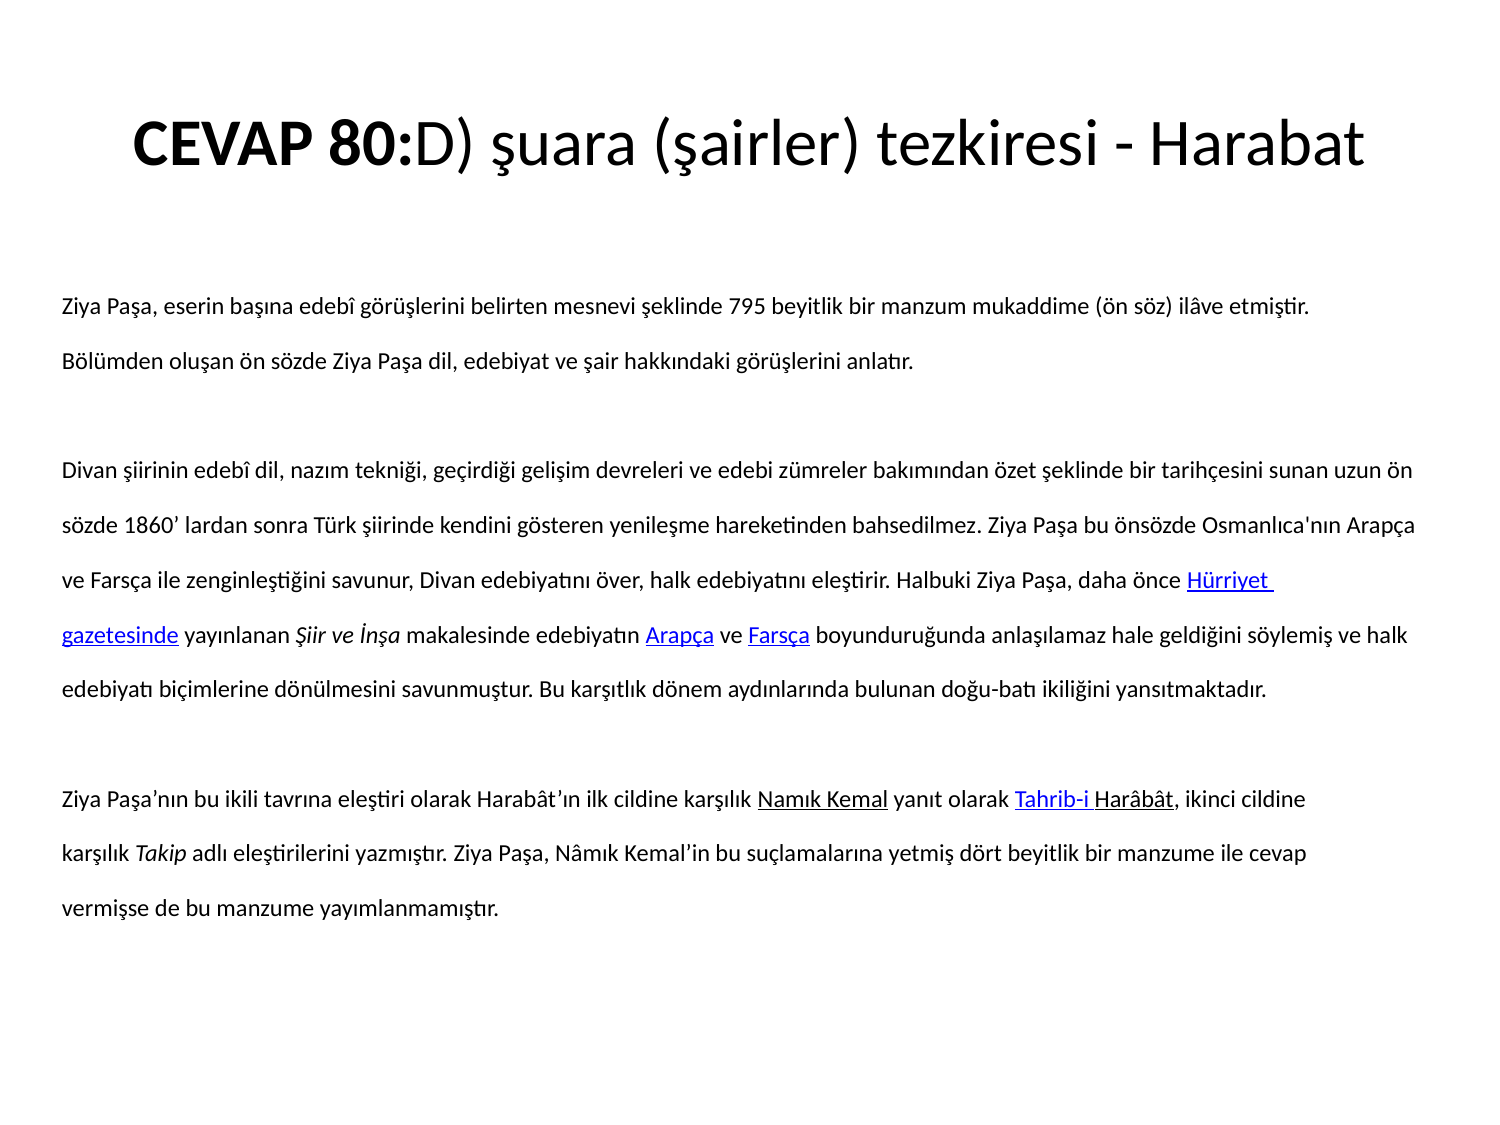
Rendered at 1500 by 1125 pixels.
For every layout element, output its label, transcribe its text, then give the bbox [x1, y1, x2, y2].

list Ziya Paşa, eserin başına edebî görüşlerini belirten mesnevi şeklinde 795 beyitlik bir manzum mukaddime (ön söz) ilâve etmiştir. Bölümden oluşan ön sözde Ziya Paşa dil, edebiyat ve şair hakkındaki görüşlerini anlatır. Divan şiirinin edebî dil, nazım tekniği, geçirdiği gelişim devreleri ve edebi zümreler bakımından özet şeklinde bir tarihçesini sunan uzun ön sözde 1860’ lardan sonra Türk şiirinde kendini gösteren yenileşme hareketinden bahsedilmez. Ziya Paşa bu önsözde Osmanlıca'nın Arapça ve Farsça ile zenginleştiğini savunur, Divan edebiyatını över, halk edebiyatını eleştirir. Halbuki Ziya Paşa, daha önce Hürriyet gazetesinde yayınlanan Şiir ve İnşa makalesinde edebiyatın Arapça ve Farsça boyunduruğunda anlaşılamaz hale geldiğini söylemiş ve halk edebiyatı biçimlerine dönülmesini savunmuştur. Bu karşıtlık dönem aydınlarında bulunan doğu-batı ikiliğini yansıtmaktadır. Ziya Paşa’nın bu ikili tavrına eleştiri olarak Harabât’ın ilk cildine karşılık Namık Kemal yanıt olarak Tahrib-i Harâbât, ikinci cildine karşılık Takip adlı eleştirilerini yazmıştır. Ziya Paşa, Nâmık Kemal’in bu suçlamalarına yetmiş dört beyitlik bir manzume ile cevap vermişse de bu manzume yayımlanmamıştır. [46, 262, 1465, 1079]
title CEVAP 80:D) şuara (şairler) tezkiresi - Harabat [75, 45, 1425, 233]
